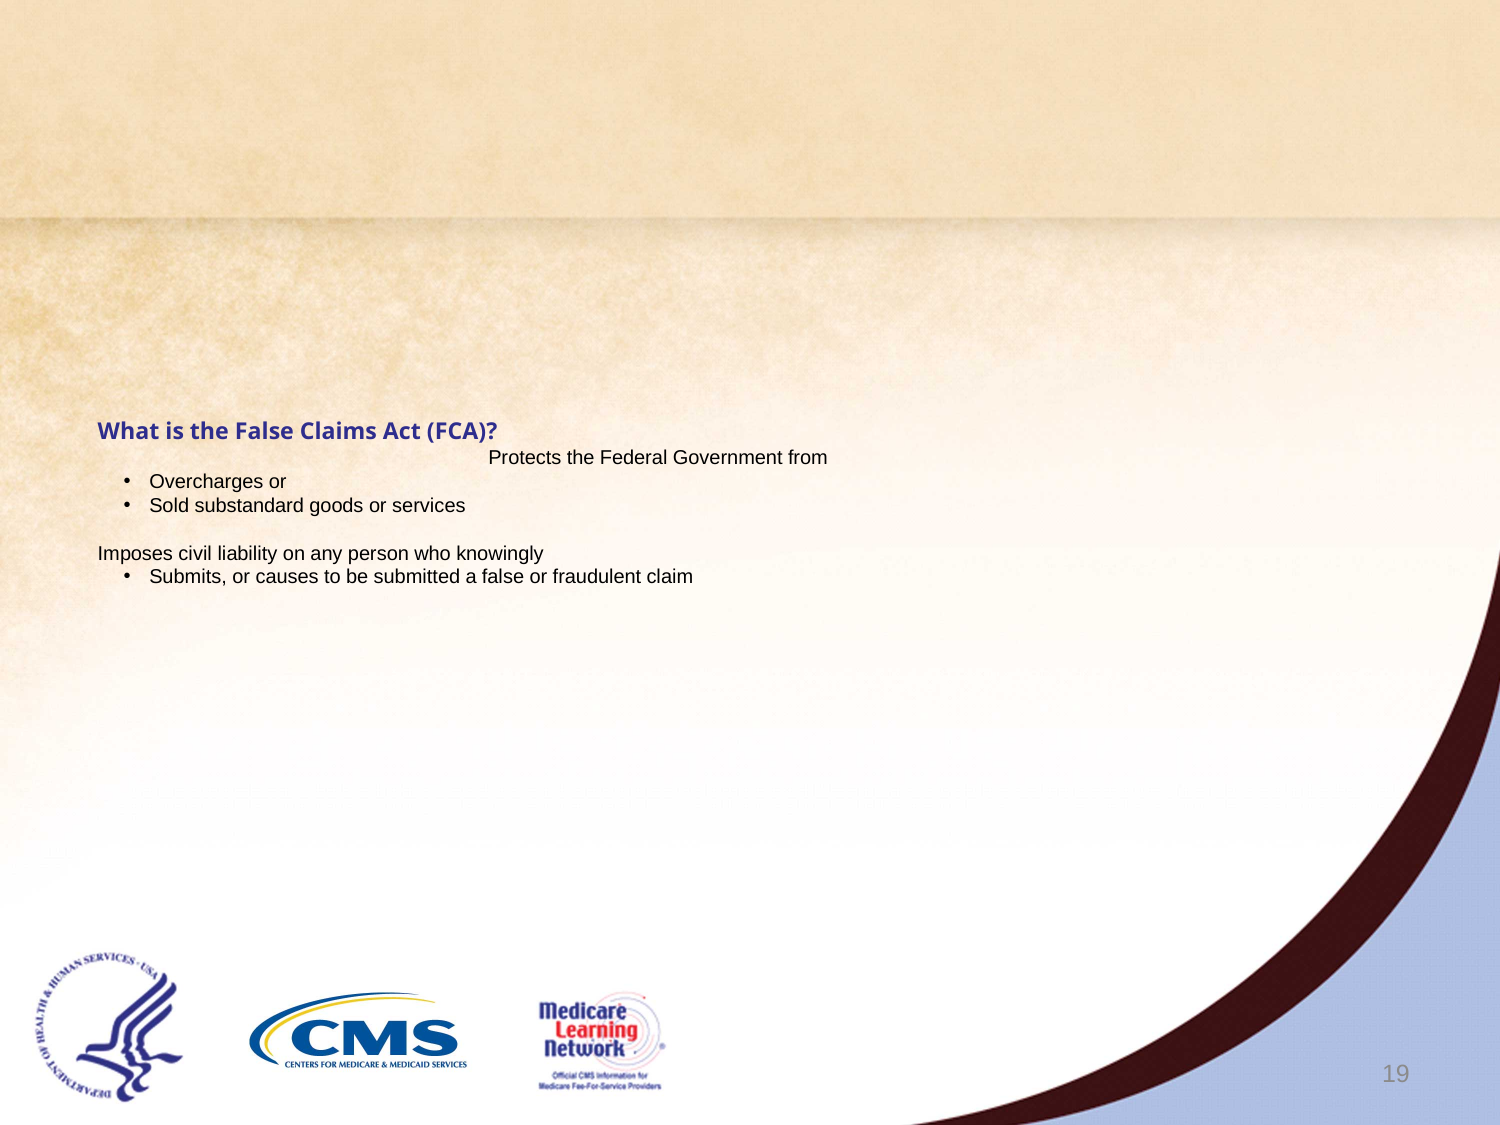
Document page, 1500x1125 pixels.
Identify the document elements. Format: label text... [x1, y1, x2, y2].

slide_number 19 [1074, 1042, 1425, 1103]
title What is the False Claims Act (FCA)? Protects the Federal Government from Overcharges or Sold substandard goods or services Imposes civil liability on any person who knowingly Submits, or causes to be submitted a false or fraudulent claim [82, 409, 1433, 597]
picture [0, 0, 1500, 1125]
